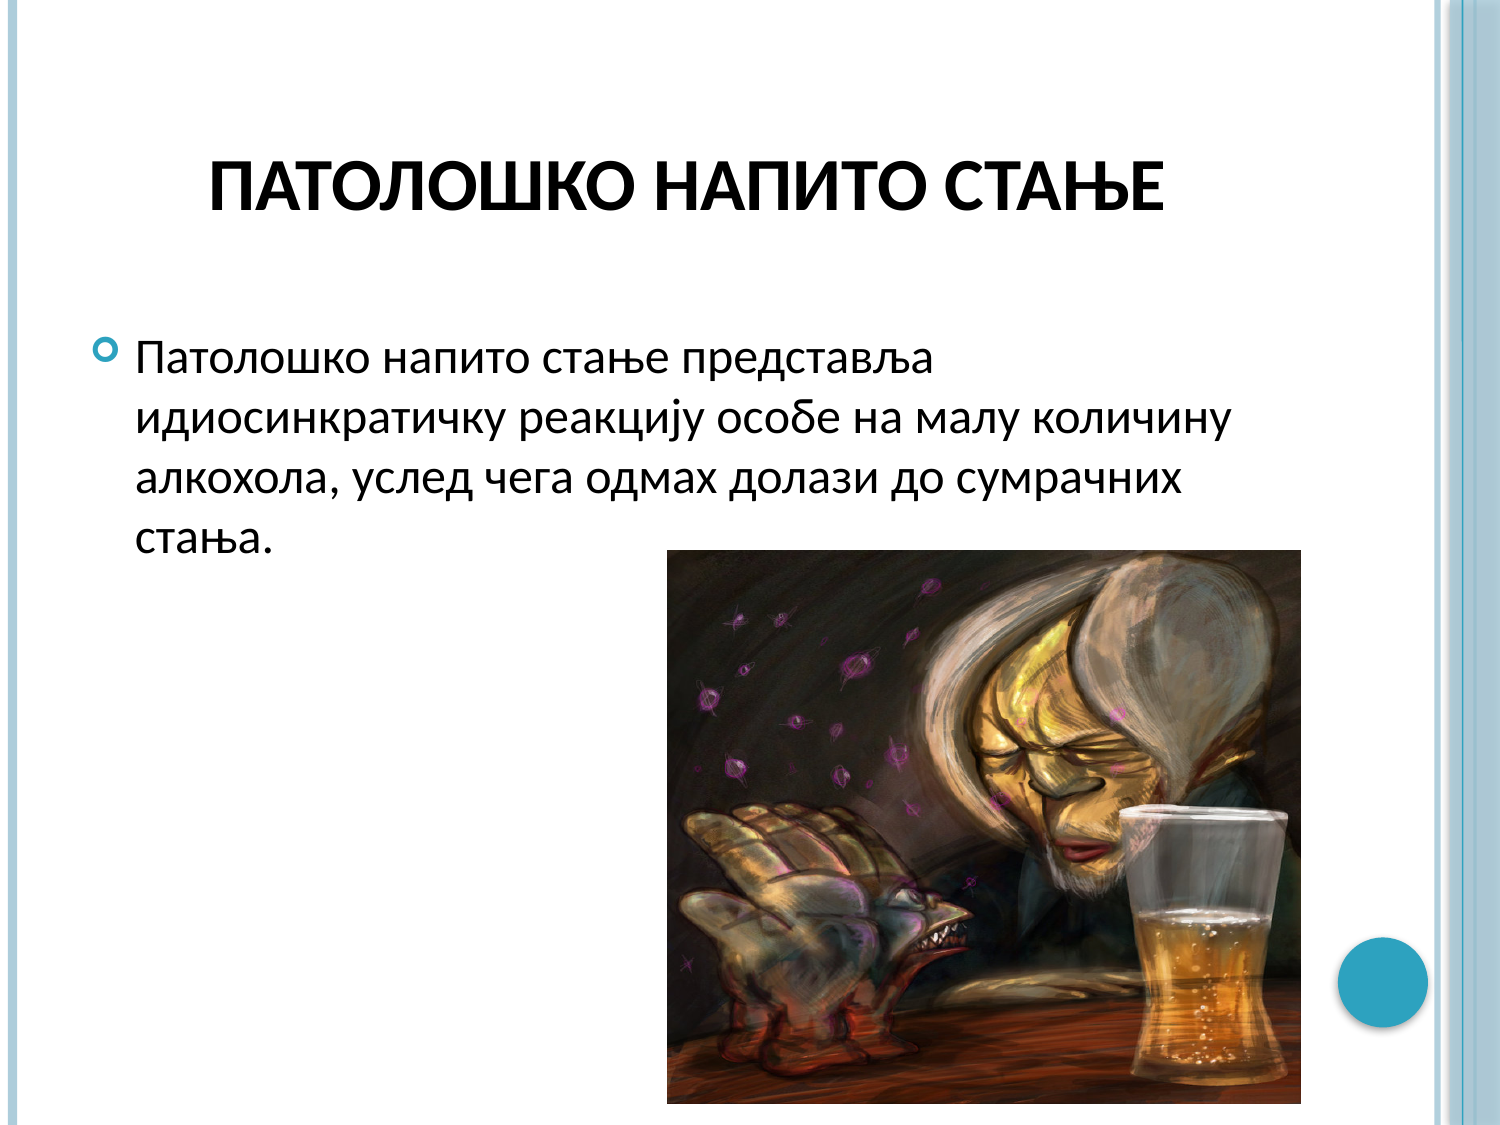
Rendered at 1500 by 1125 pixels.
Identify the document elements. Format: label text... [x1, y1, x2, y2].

title Патолошко напито стање [75, 45, 1300, 233]
list Патолошко напито стање представља идиосинкратичку реакцију особе на малу количину алкохола, услед чега одмах долази до сумрачних стања. [75, 316, 1300, 1062]
picture [667, 550, 1302, 1104]
